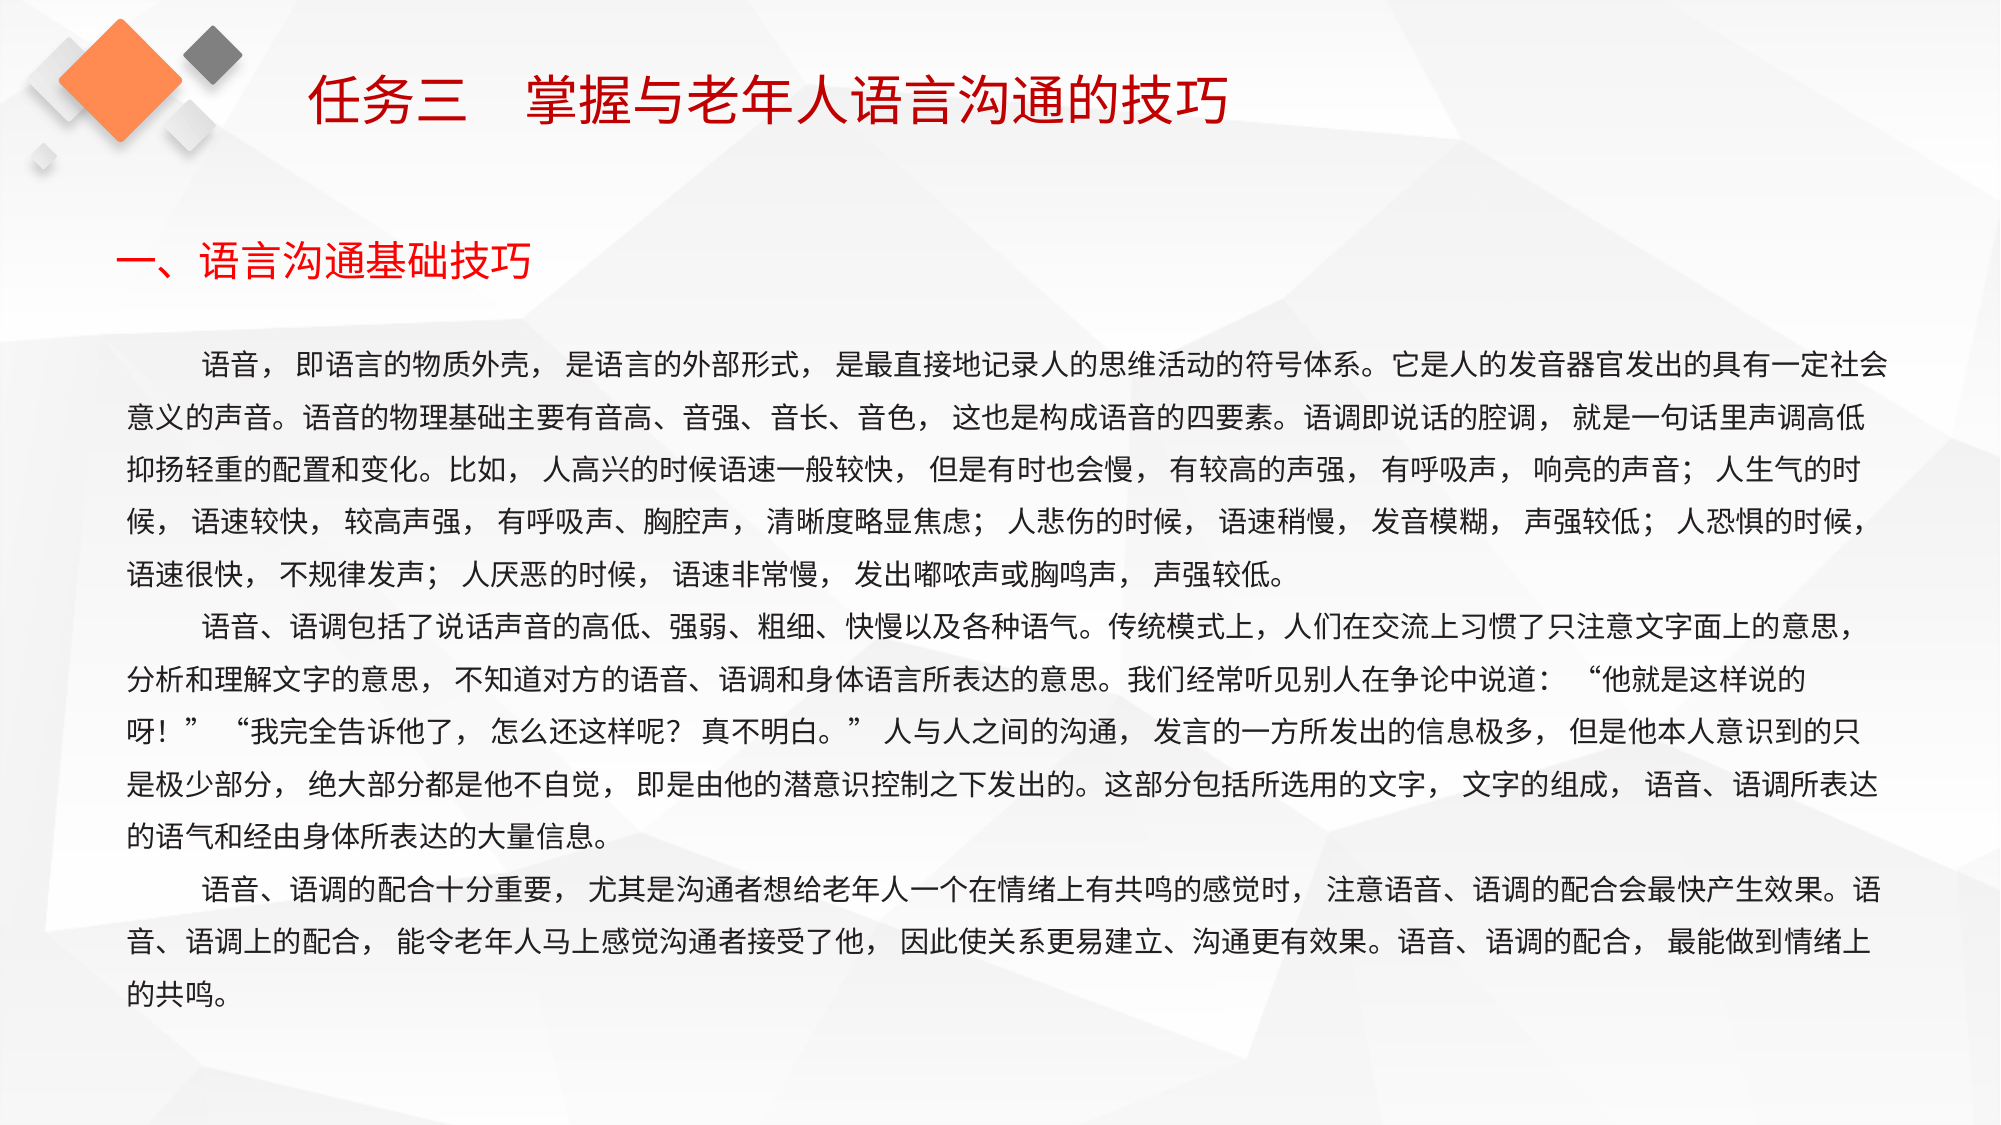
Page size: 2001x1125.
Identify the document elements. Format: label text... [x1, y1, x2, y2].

text_box 一、语言沟通基础技巧 [100, 227, 1188, 292]
text_box 任务三 掌握与老年人语言沟通的技巧 [292, 58, 1380, 139]
text_box 语音， 即语言的物质外壳， 是语言的外部形式， 是最直接地记录人的思维活动的符号体系。它是人的发音器官发出的具有一定社会意义的声音。语音的物理基础主要有音高、音强、音长、音色， 这也是构成语音的四要素。语调即说话的腔调， 就是一句话里声调高低抑扬轻重的配置和变化。比如， 人高兴的时候语速一般较快， 但是有时也会慢， 有较高的声强， 有呼吸声， 响亮的声音； 人生气的时候， 语速较快， 较高声强， 有呼吸声、胸腔声， 清晰度略显焦虑； 人悲伤的时候， 语速稍慢， 发音模糊， 声强较低； 人恐惧的时候， 语速很快， 不规律发声； 人厌恶的时候， 语速非常慢， 发出嘟哝声或胸鸣声， 声强较低。 语音、语调包括了说话声音的高低、强弱、粗细、快慢以及各种语气。传统模式上，人们在交流上习惯了只注意文字面上的意思， 分析和理解文字的意思， 不知道对方的语音、语调和身体语言所表达的意思。我们经常听见别人在争论中说道： “他就是这样说的呀！” “我完全告诉他了， 怎么还这样呢？ 真不明白。” 人与人之间的沟通， 发言的一方所发出的信息极多， 但是他本人意识到的只是极少部分， 绝大部分都是他不自觉， 即是由他的潜意识控制之下发出的。这部分包括所选用的文字， 文字的组成， 语音、语调所表达的语气和经由身体所表达的大量信息。 语音、语调的配合十分重要， 尤其是沟通者想给老年人一个在情绪上有共鸣的感觉时， 注意语音、语调的配合会最快产生效果。语音、语调上的配合， 能令老年人马上感觉沟通者接受了他， 因此使关系更易建立、沟通更有效果。语音、语调的配合， 最能做到情绪上的共鸣。 [111, 321, 1904, 1019]
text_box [34, 33, 235, 166]
picture [0, 0, 2000, 1125]
